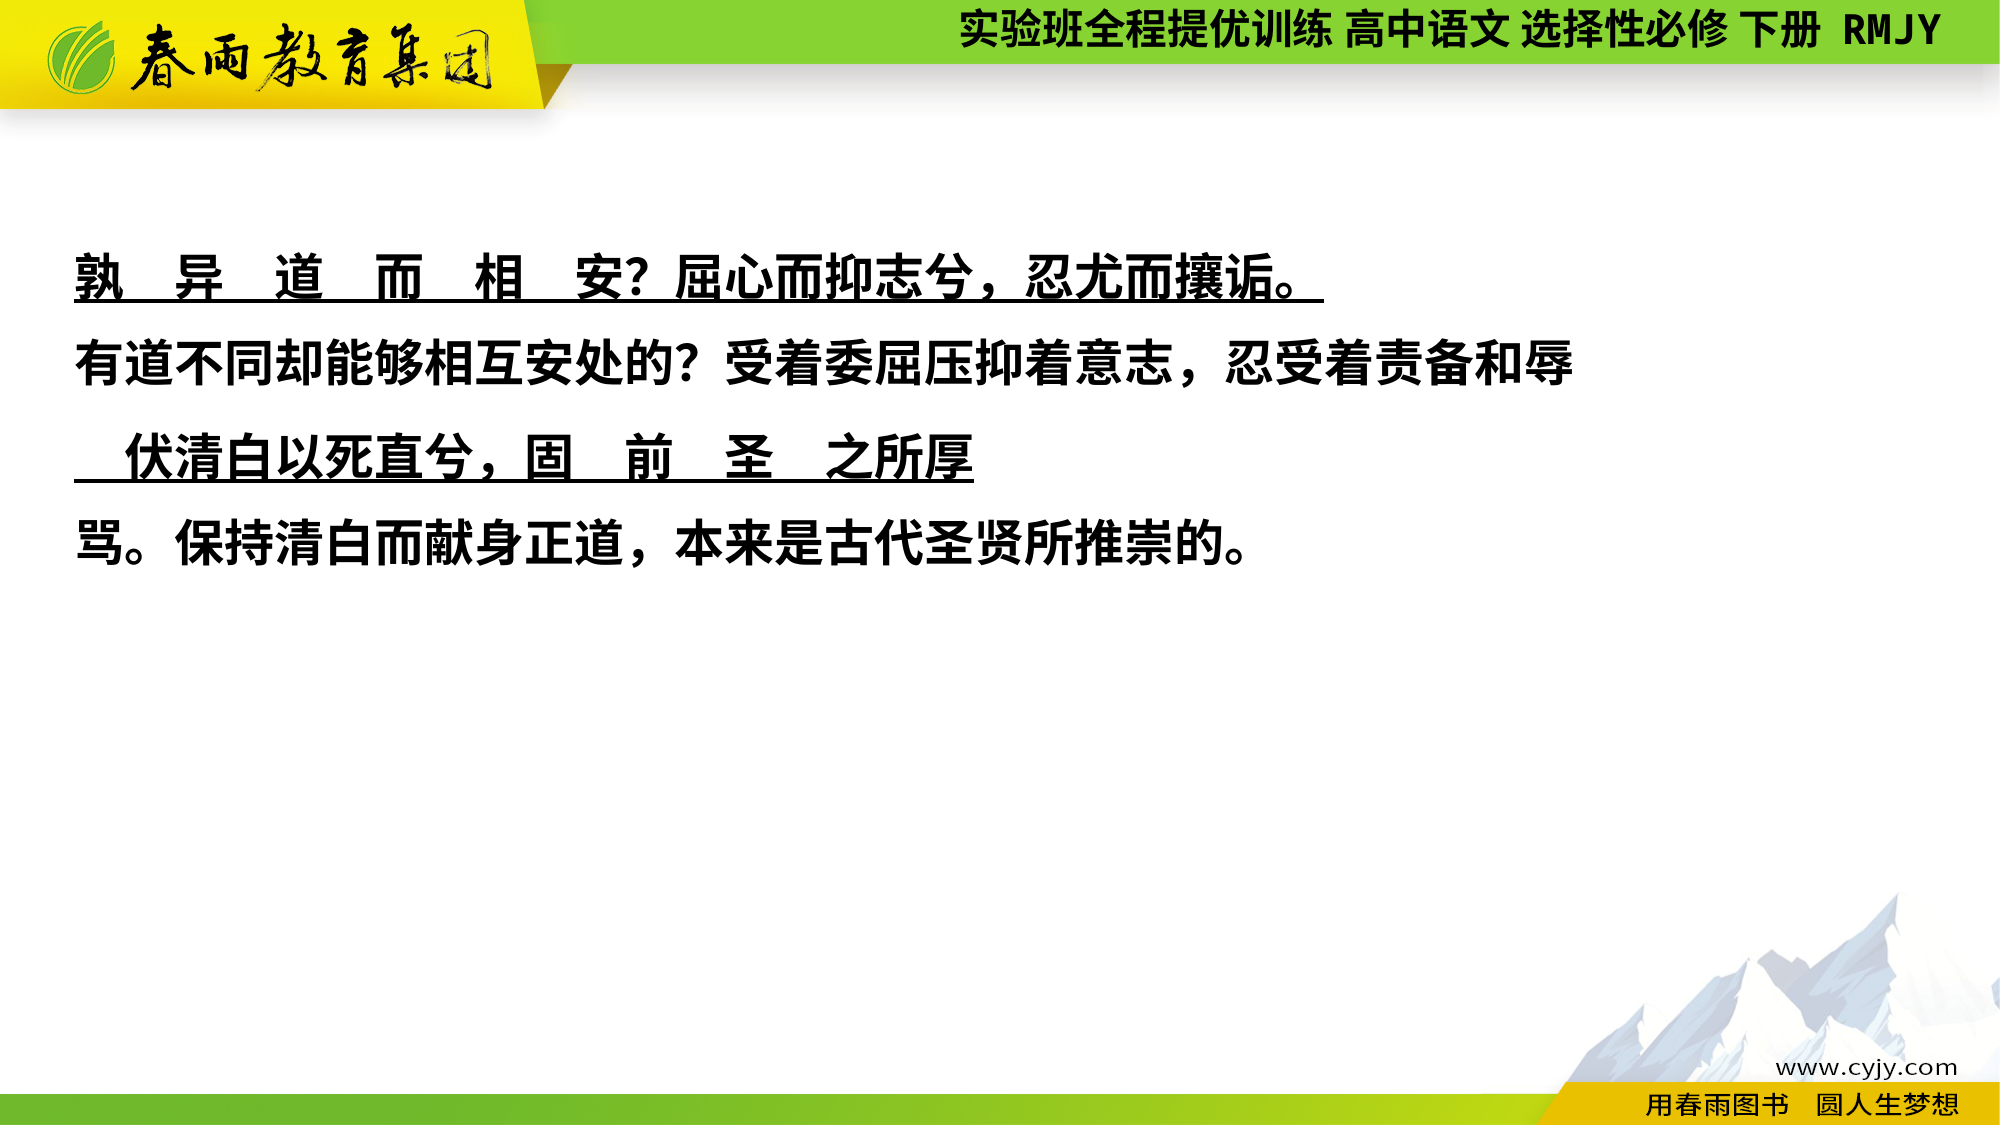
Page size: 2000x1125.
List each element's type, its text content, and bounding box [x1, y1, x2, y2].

picture [0, 0, 2000, 1125]
text_box 有道不同却能够相互安处的？受着委屈压抑着意志，忍受着责备和辱 骂。保持清白而献身正道，本来是古代圣贤所推崇的。 [59, 293, 1944, 579]
